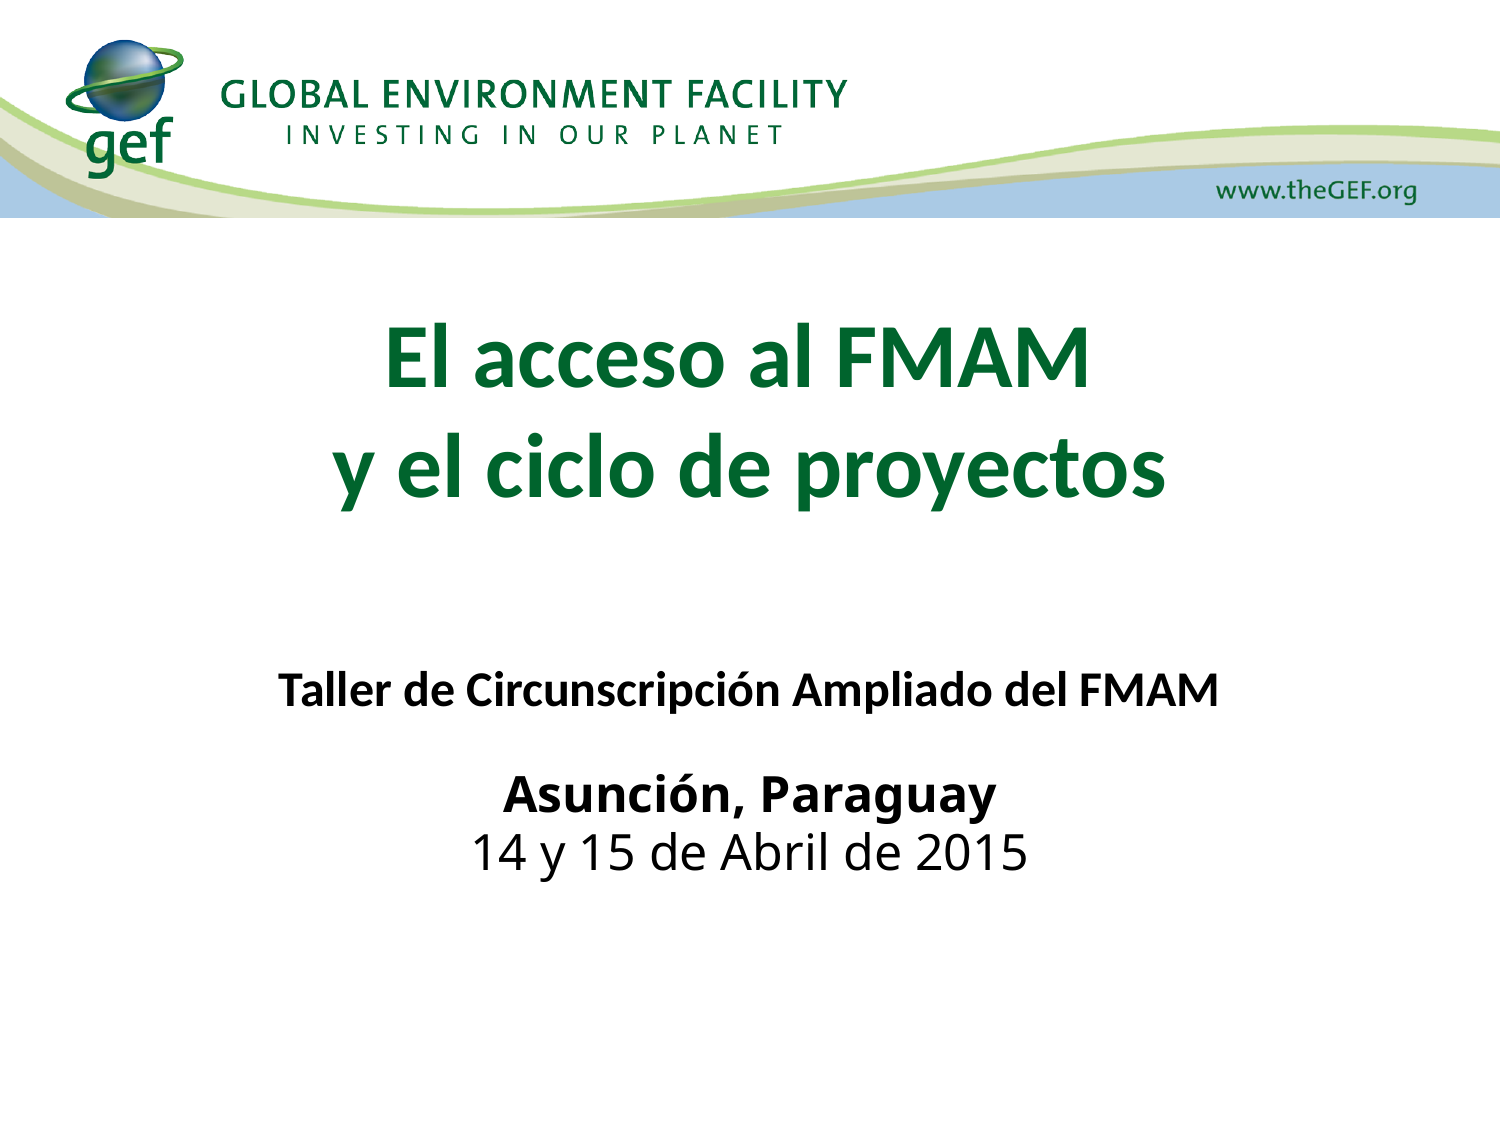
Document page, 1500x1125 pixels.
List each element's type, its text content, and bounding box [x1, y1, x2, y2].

title El acceso al FMAM y el ciclo de proyectos [74, 249, 1426, 563]
subtitle Taller de Circunscripción Ampliado del FMAM Asunción, Paraguay 14 y 15 de Abril de 2015 [224, 512, 1276, 976]
picture [0, 12, 1500, 218]
